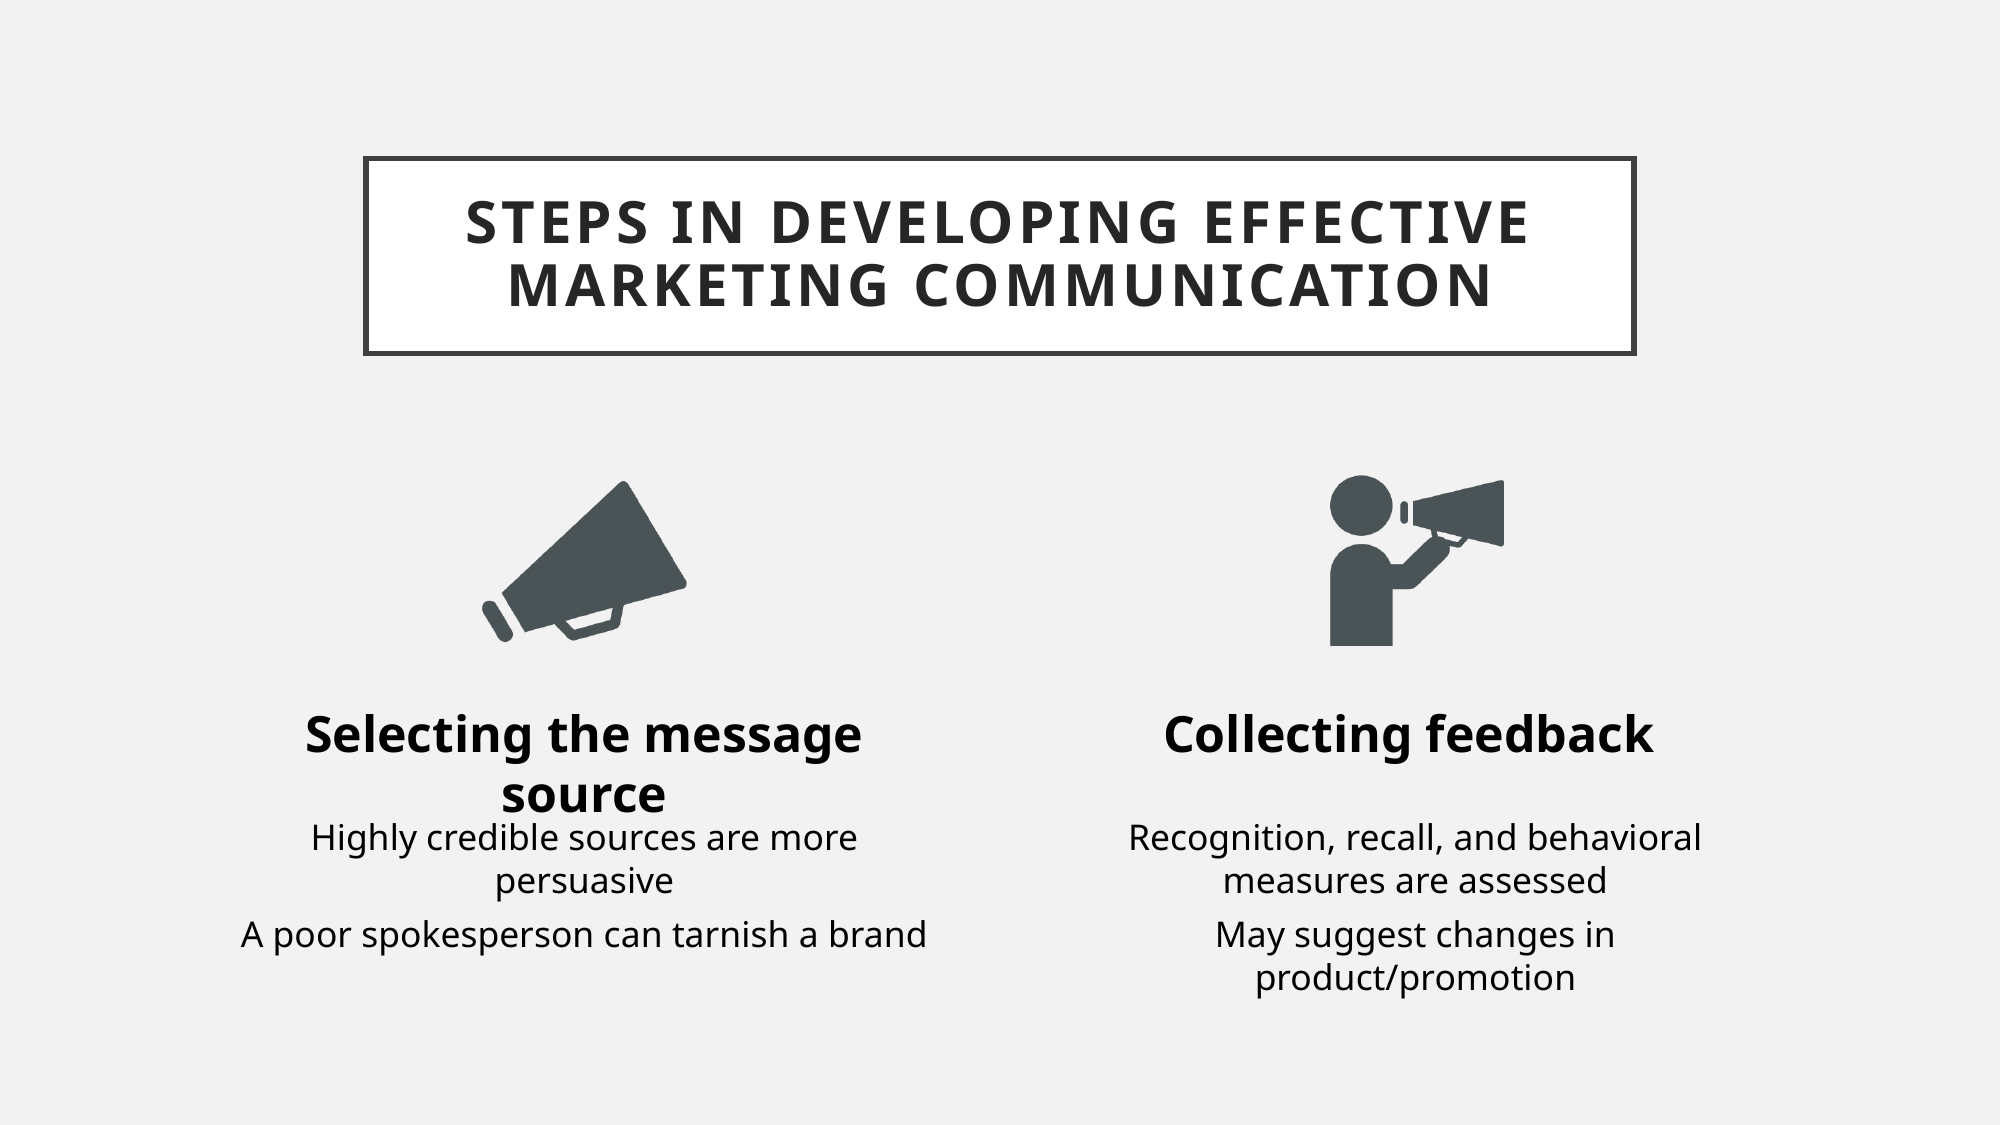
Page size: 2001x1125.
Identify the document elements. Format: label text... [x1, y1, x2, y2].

title Steps in Developing Effective Marketing Communication [363, 156, 1637, 356]
text_box [391, 228, 1567, 291]
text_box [158, 432, 1842, 943]
